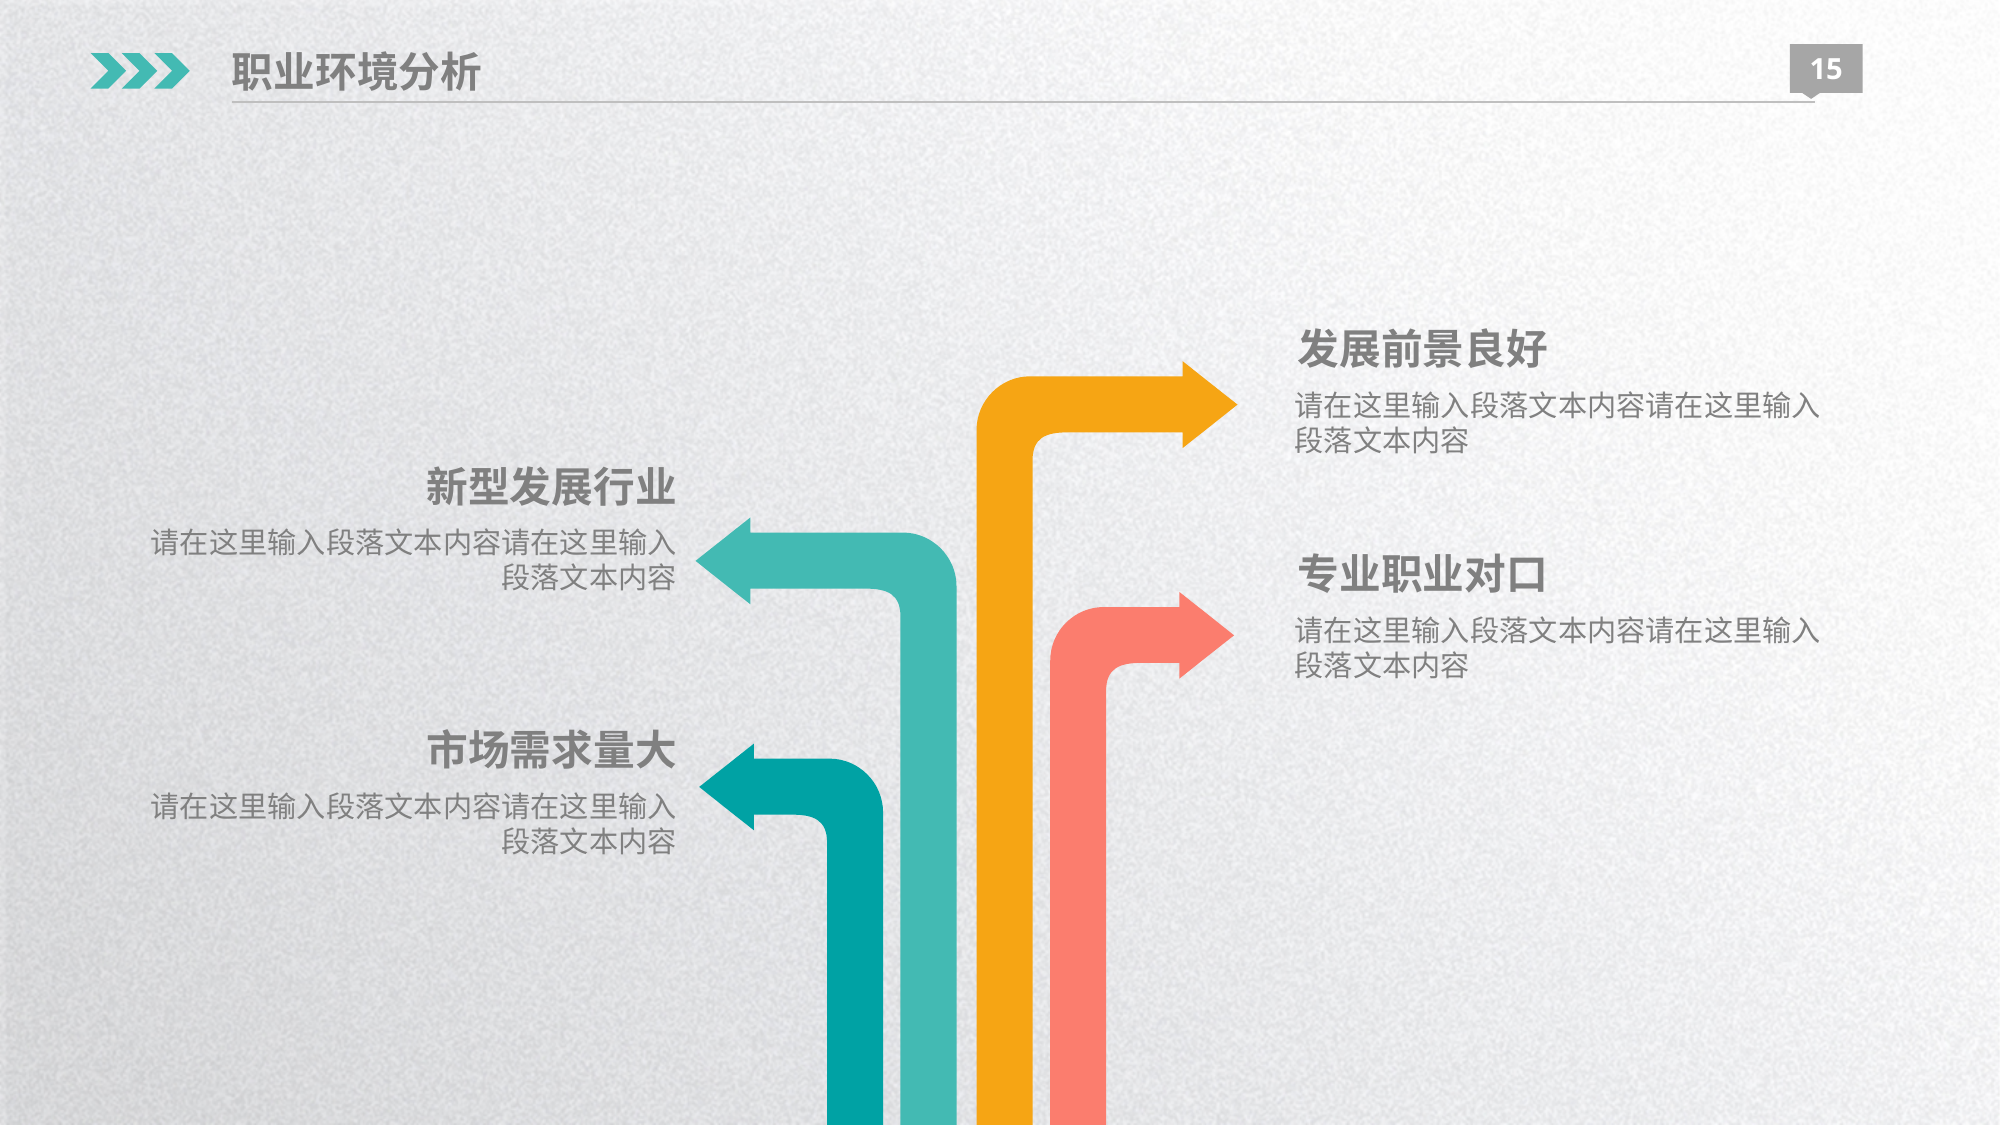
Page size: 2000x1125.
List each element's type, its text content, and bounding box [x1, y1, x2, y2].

text_box [1787, 42, 1865, 101]
text_box 职业环境分析 [220, 39, 540, 102]
text_box 请在这里输入段落文本内容请在这里输入段落文本内容 [132, 517, 692, 603]
text_box 市场需求量大 [364, 716, 692, 781]
text_box 请在这里输入段落文本内容请在这里输入段落文本内容 [1279, 380, 1839, 465]
text_box 专业职业对口 [1282, 540, 1611, 605]
text_box [695, 517, 957, 1125]
text_box 请在这里输入段落文本内容请在这里输入段落文本内容 [1279, 605, 1839, 690]
text_box [1050, 591, 1235, 1125]
text_box [699, 743, 884, 1125]
text_box 发展前景良好 [1282, 315, 1611, 380]
picture [0, 0, 2000, 1125]
text_box [976, 361, 1238, 1125]
text_box 15 [1789, 44, 1863, 92]
text_box 请在这里输入段落文本内容请在这里输入段落文本内容 [132, 781, 692, 866]
text_box 新型发展行业 [364, 452, 692, 517]
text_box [90, 52, 191, 89]
